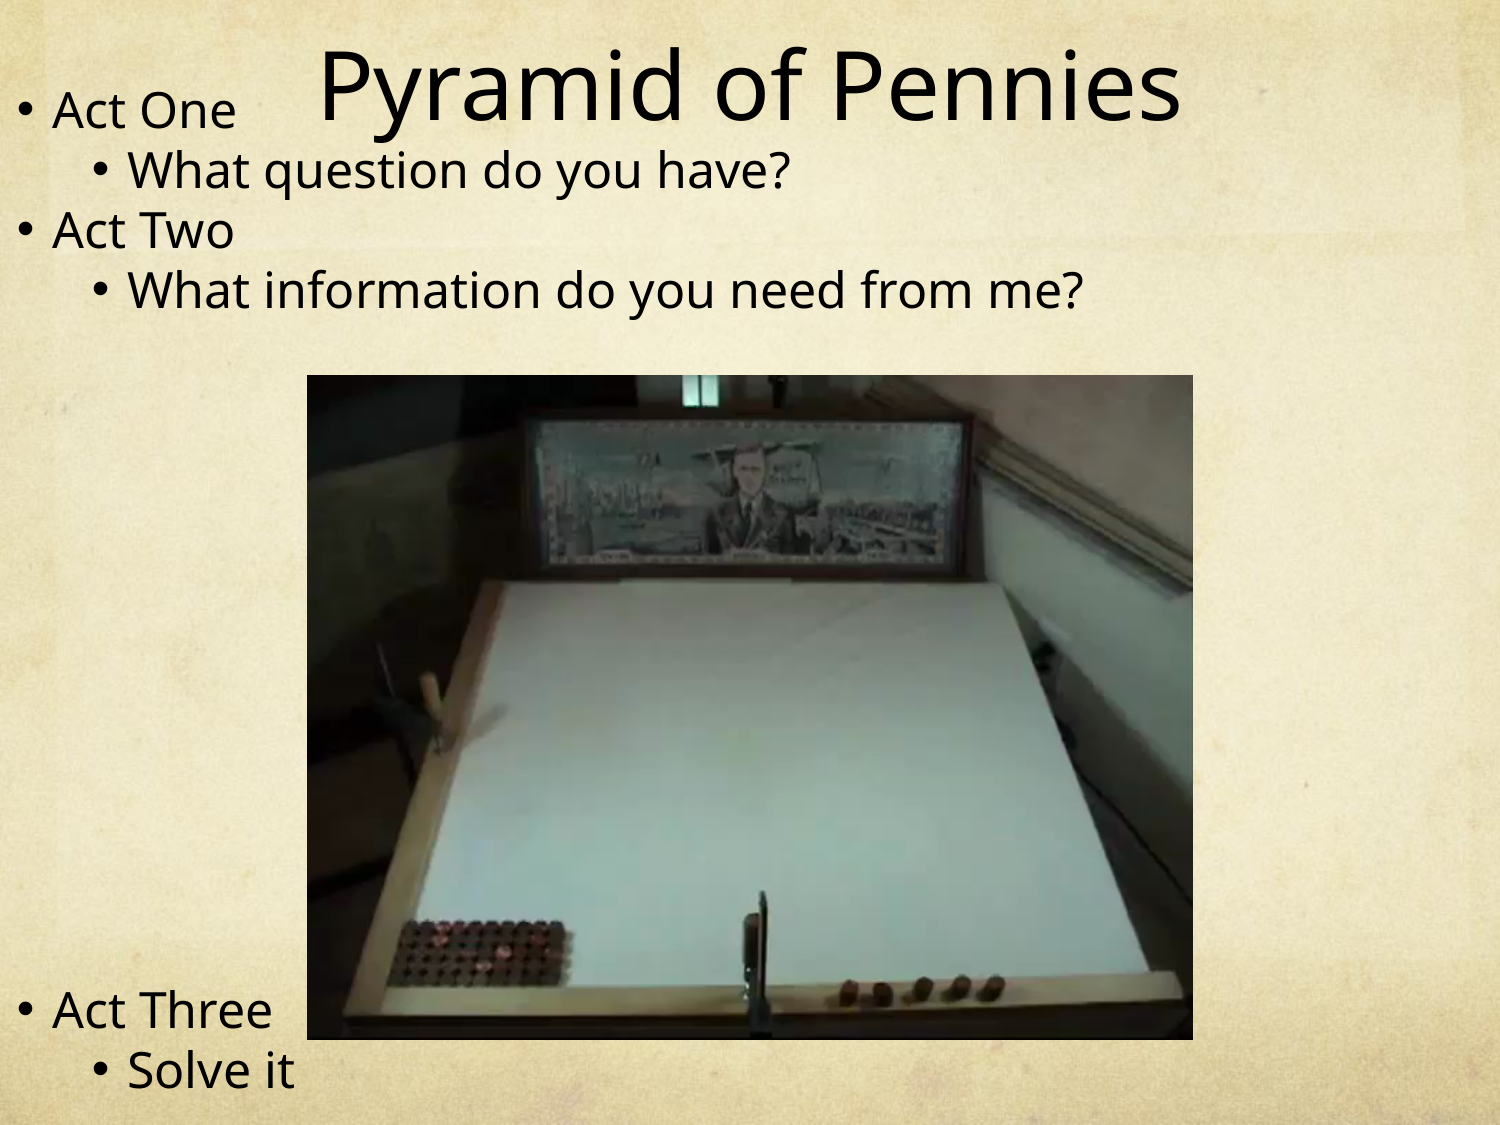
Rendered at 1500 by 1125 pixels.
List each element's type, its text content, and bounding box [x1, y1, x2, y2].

picture [0, 0, 1500, 1125]
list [305, 374, 1194, 1041]
text_box Act One What question do you have? Act Two What information do you need from me? Act Three Solve it [0, 71, 1413, 1106]
title Pyramid of Pennies [150, 11, 1350, 71]
